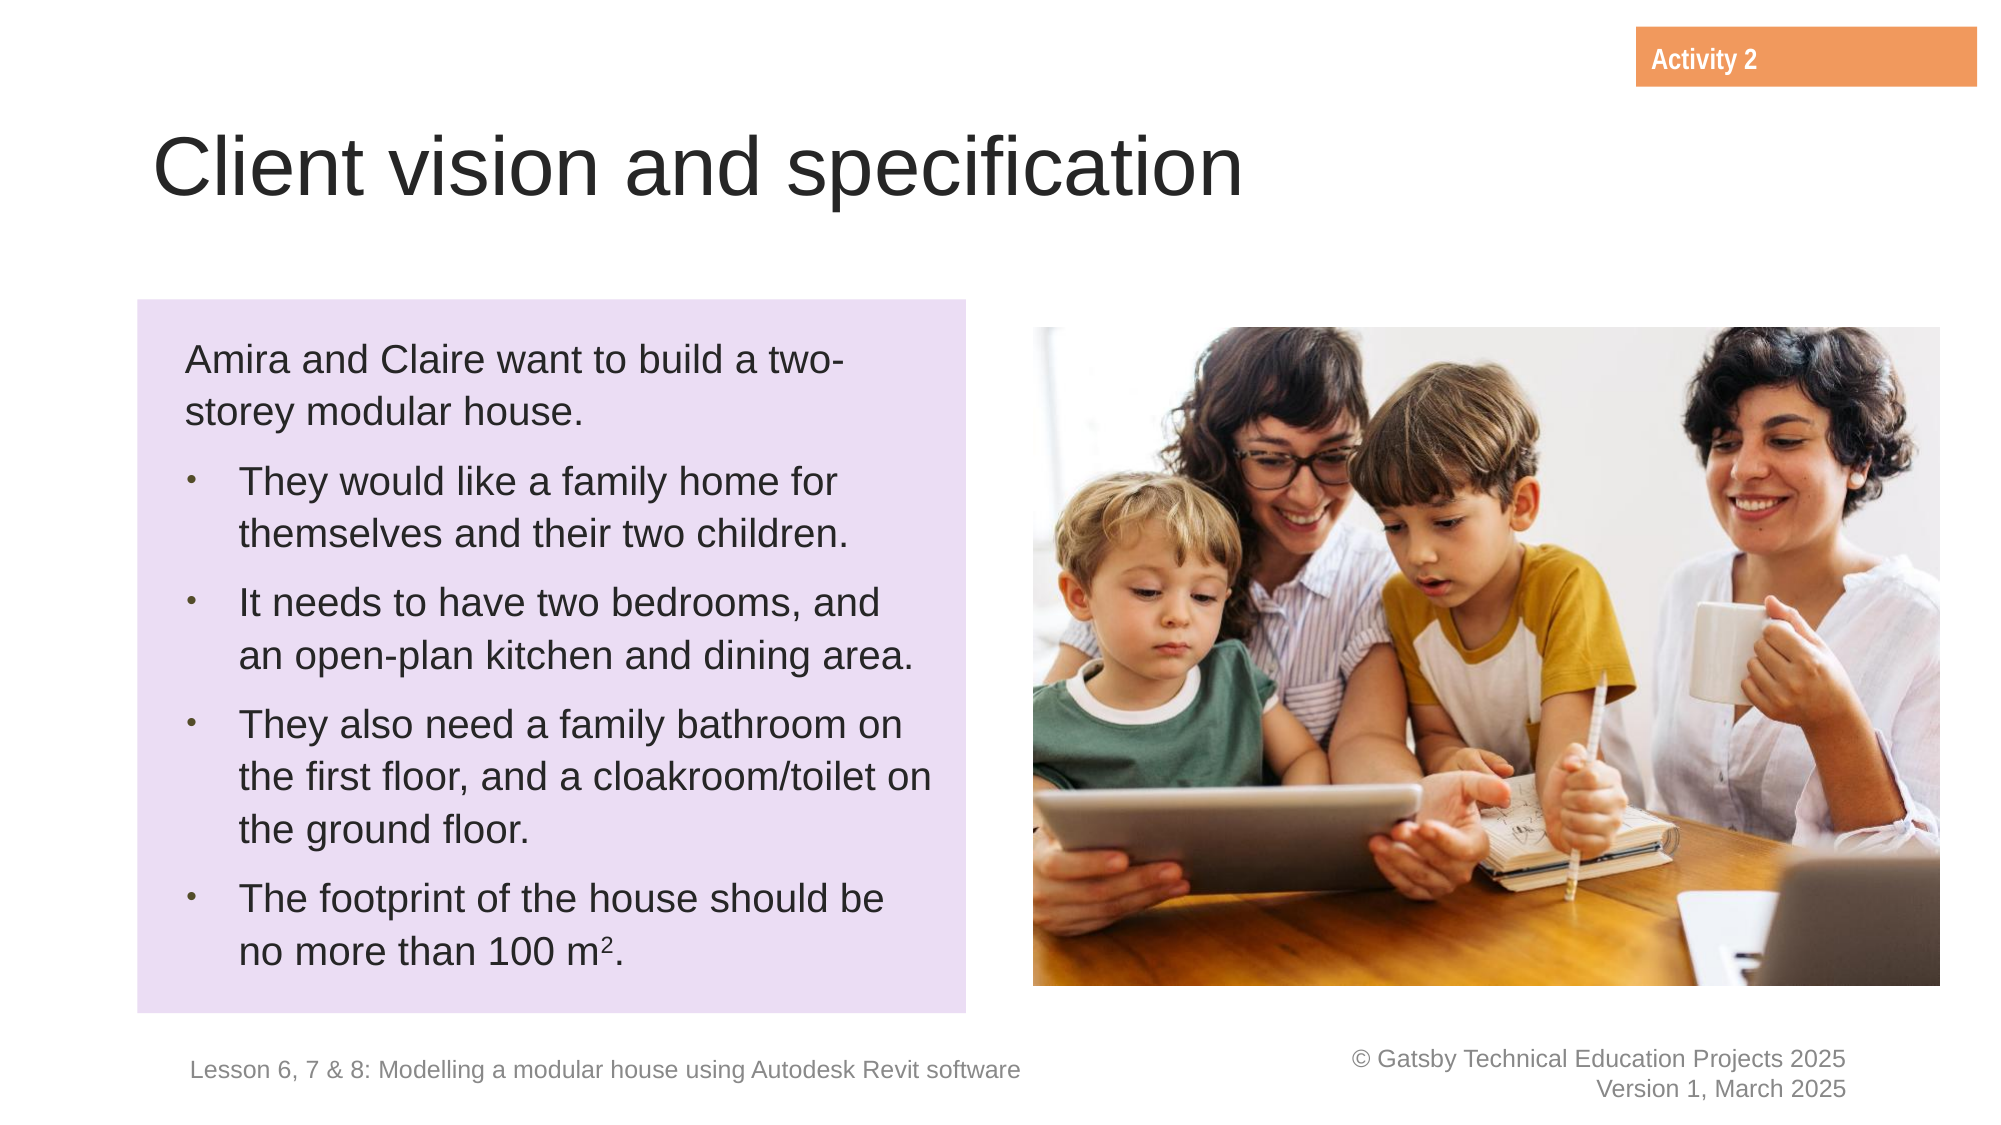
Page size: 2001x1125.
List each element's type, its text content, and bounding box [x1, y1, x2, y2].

list Lesson 6, 7 & 8: Modelling a modular house using Autodesk Revit software [137, 1042, 1060, 1092]
list Activity 2 [1636, 26, 1978, 87]
list Amira and Claire want to build a two-storey modular house. They would like a family home for themselves and their two children. It needs to have two bedrooms, and an open-plan kitchen and dining area. They also need a family bathroom on the first floor, and a cloakroom/toilet on the ground floor. The footprint of the house should be no more than 100 m2. [137, 299, 966, 1014]
picture [1033, 327, 1940, 986]
title Client vision and specification [137, 59, 1863, 278]
